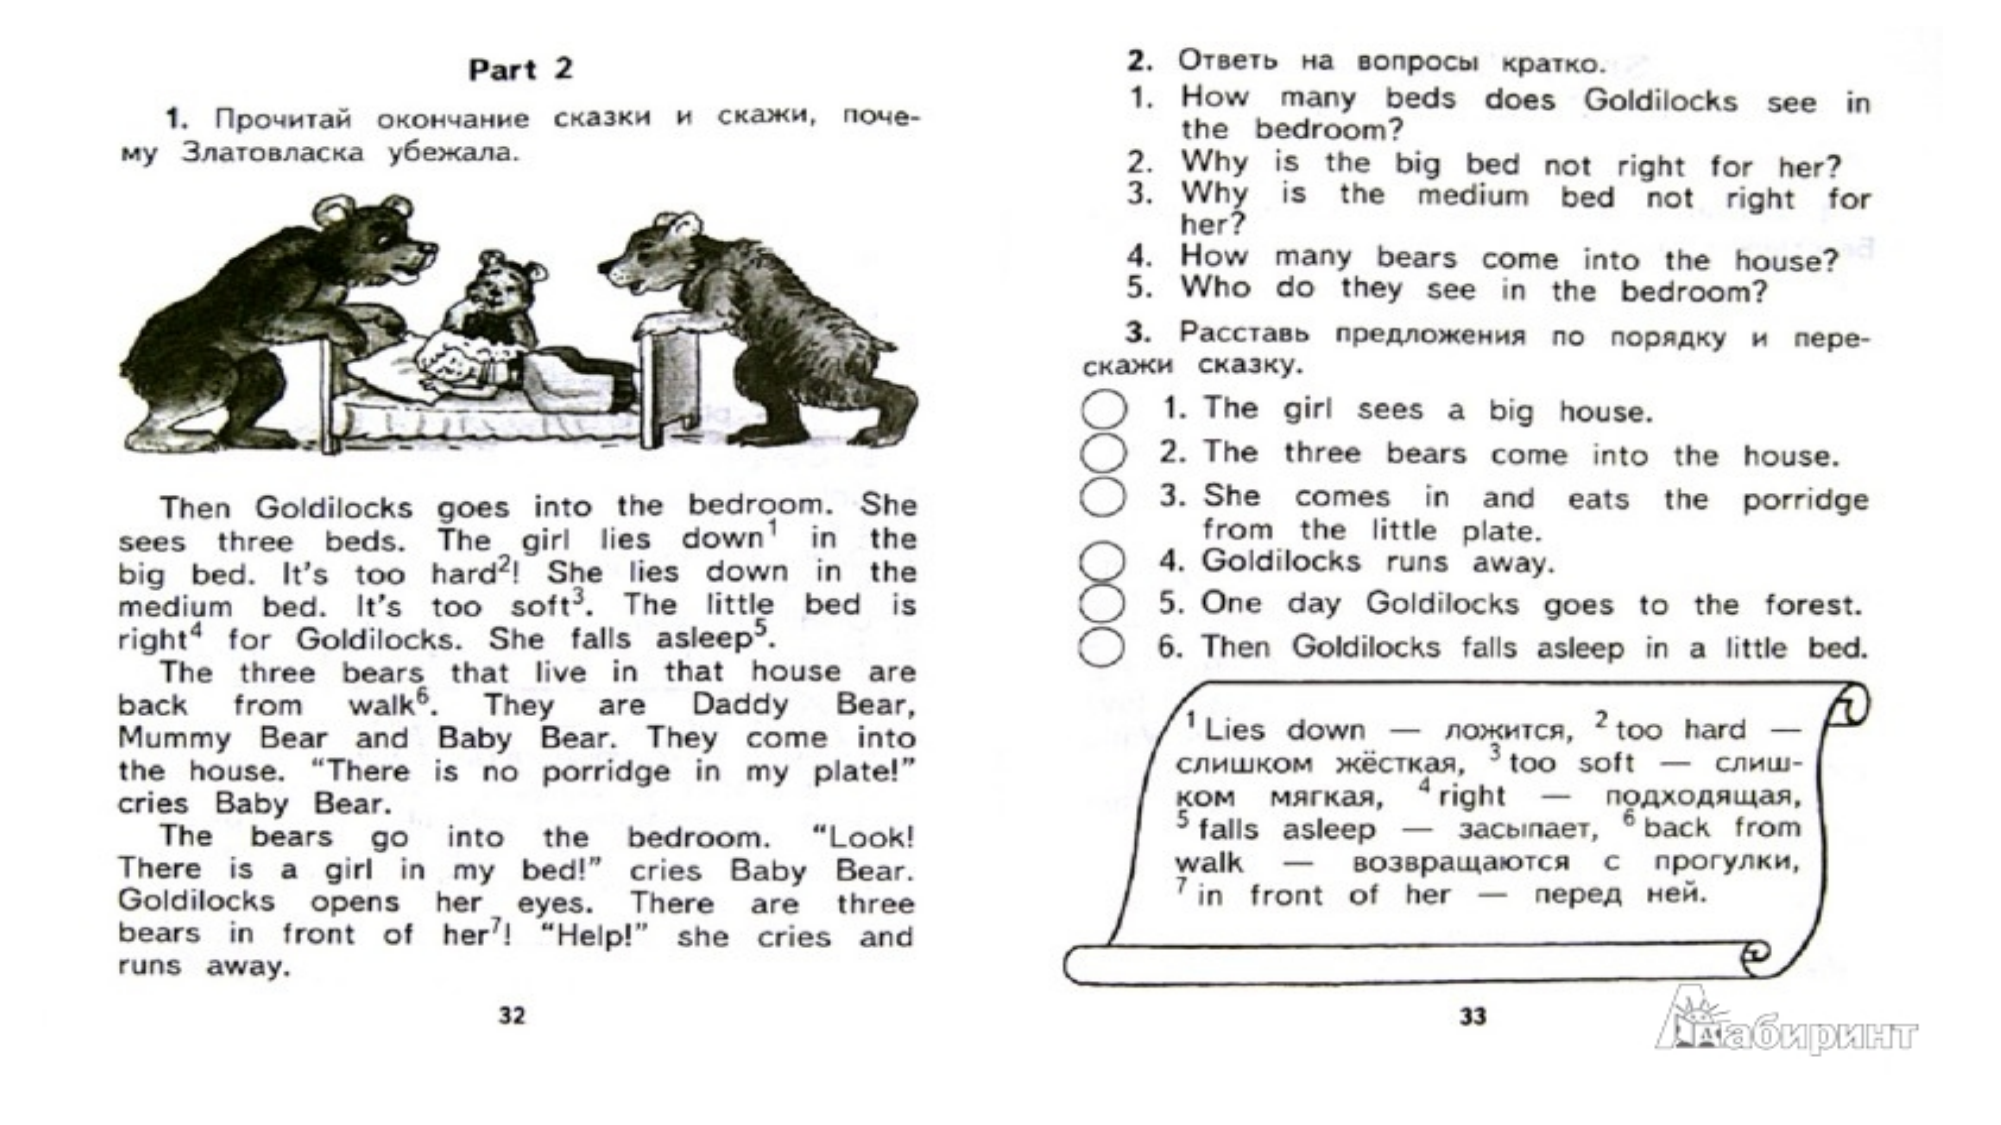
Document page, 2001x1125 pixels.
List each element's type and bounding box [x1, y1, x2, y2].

picture [42, 26, 1943, 1077]
